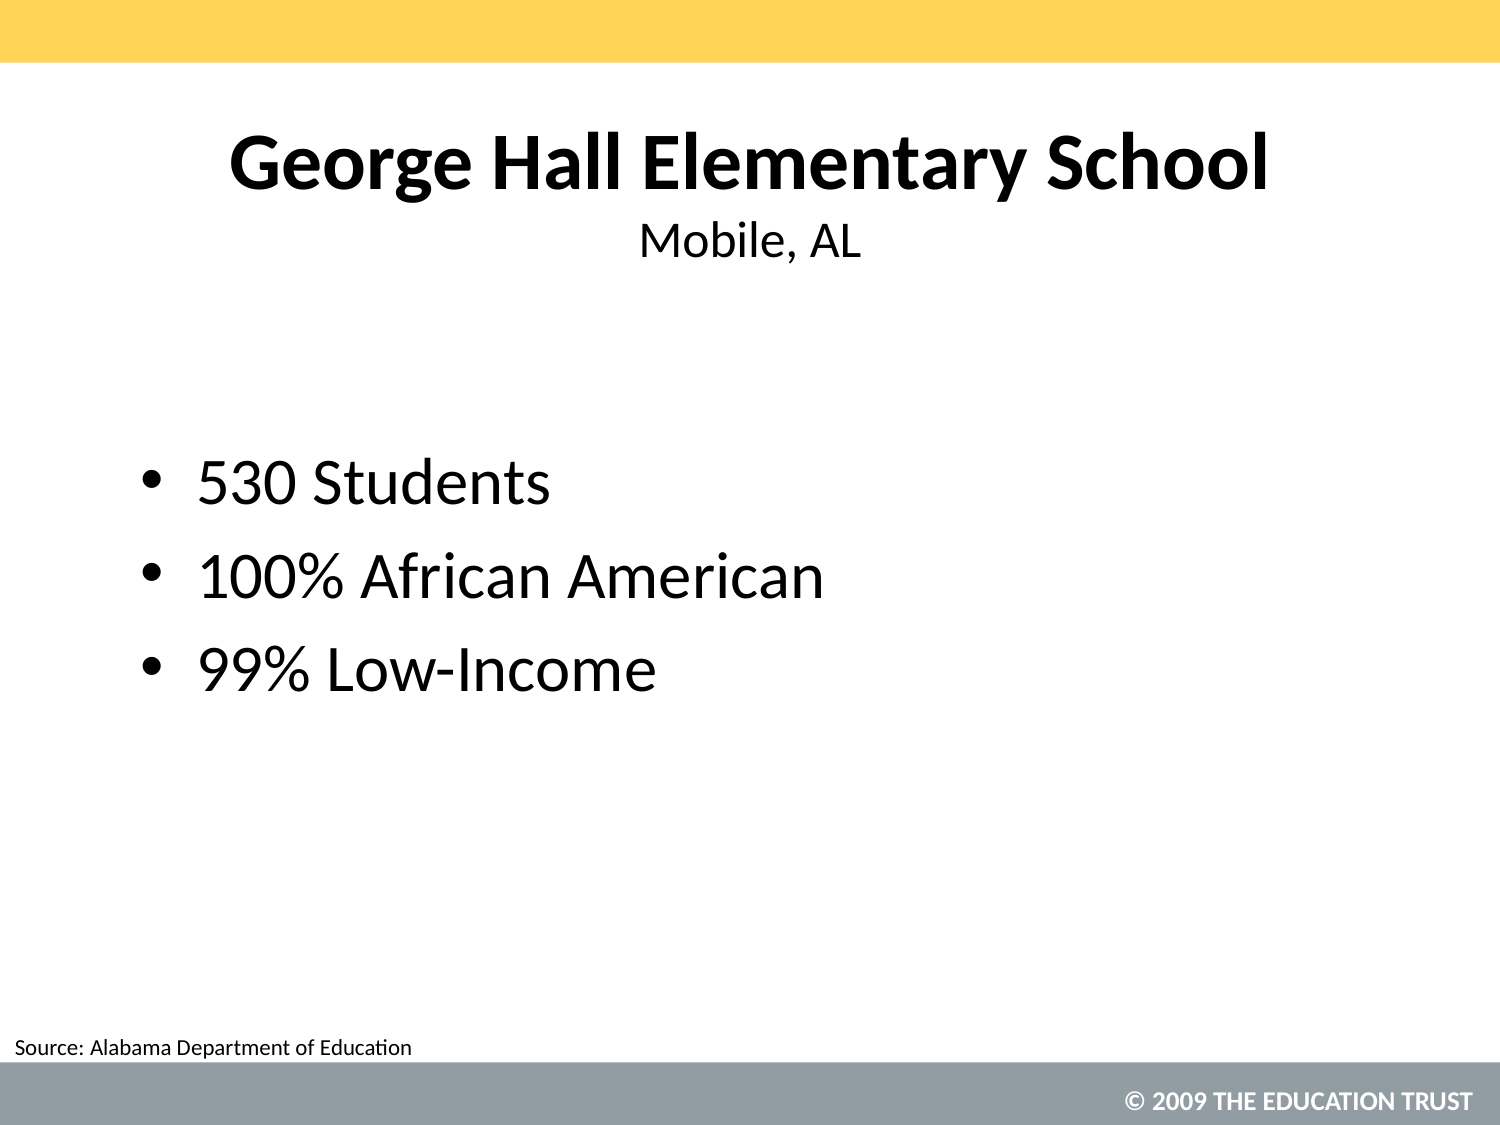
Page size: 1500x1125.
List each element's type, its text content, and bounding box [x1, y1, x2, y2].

title George Hall Elementary School Mobile, AL [74, 99, 1426, 276]
list Alabama Department of Education [74, 1024, 888, 1063]
list 530 Students 100% African American 99% Low-Income [124, 337, 1376, 1006]
